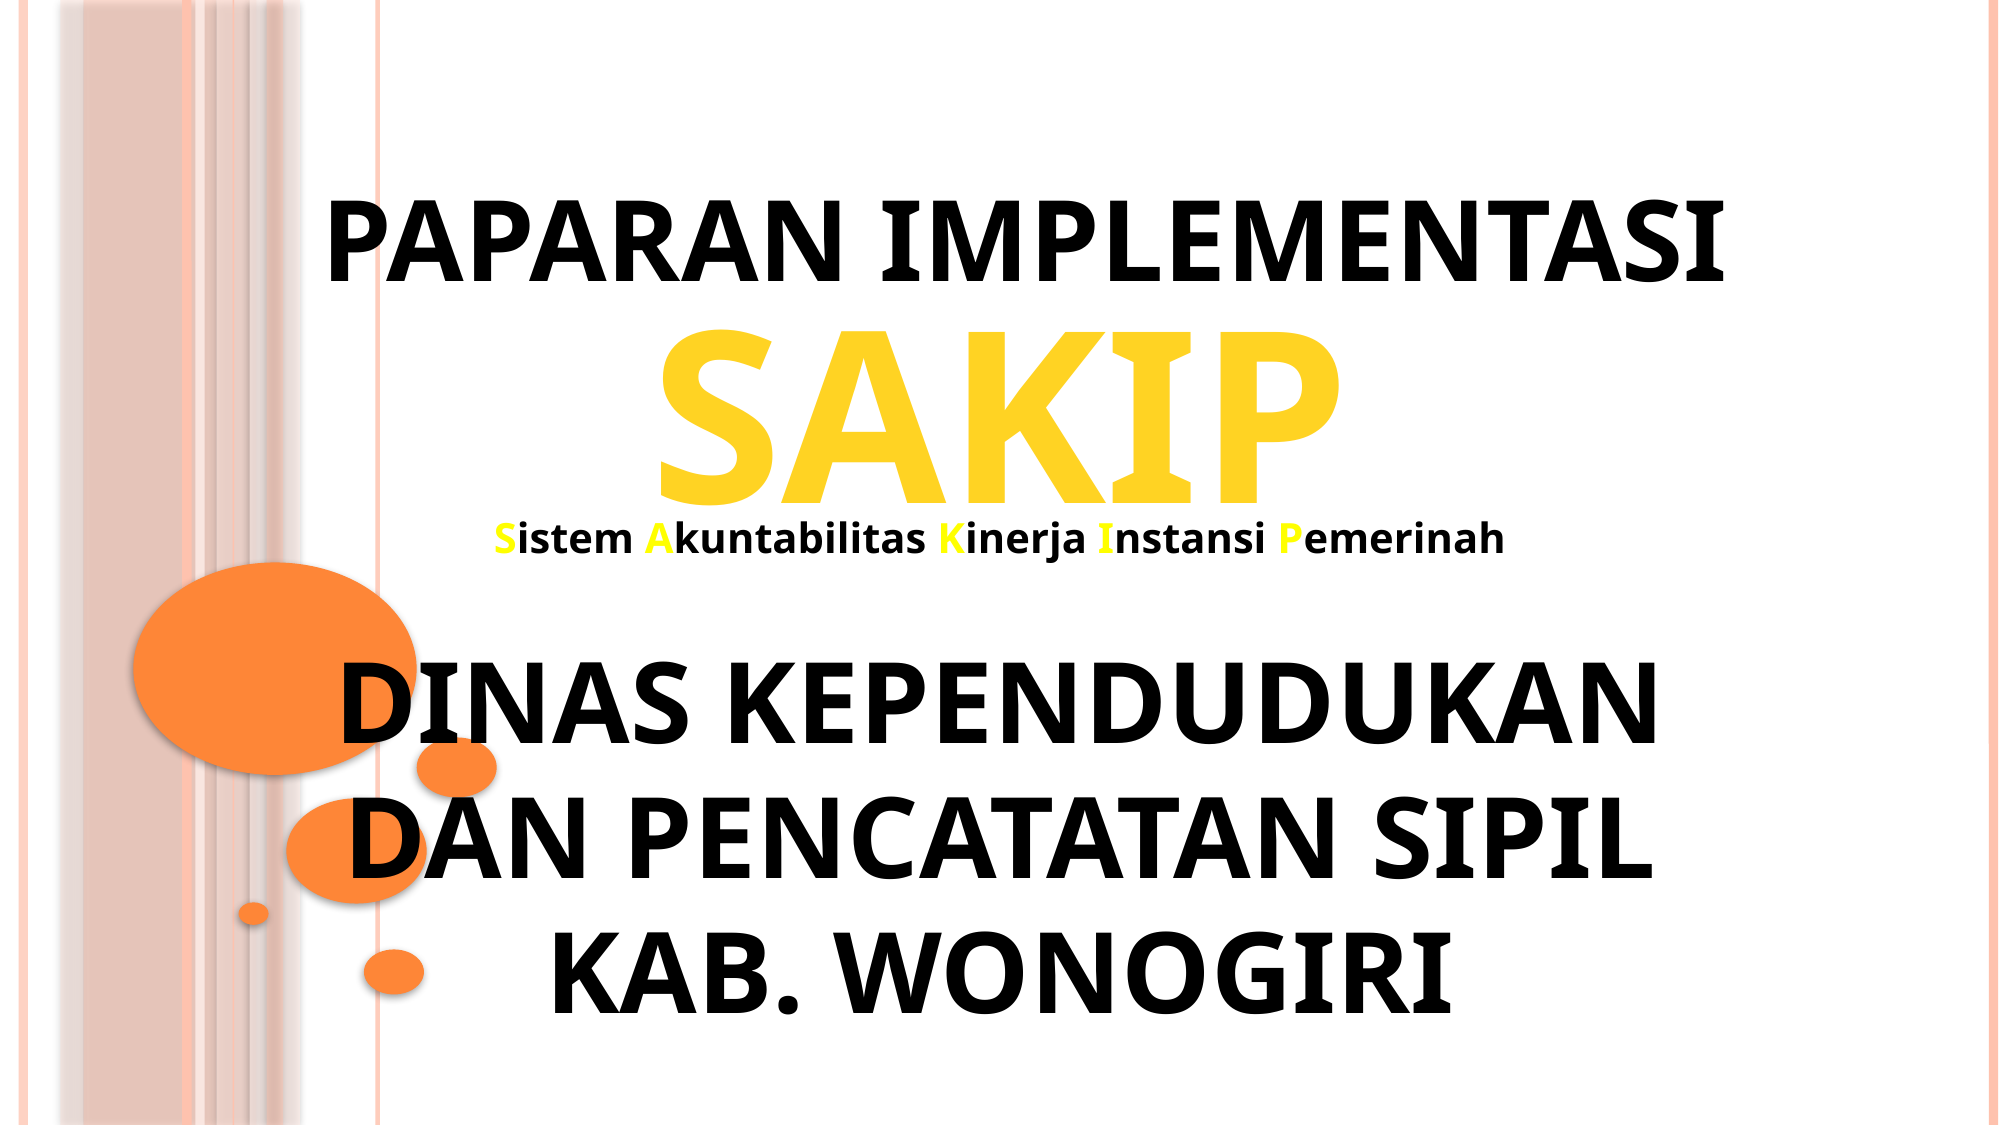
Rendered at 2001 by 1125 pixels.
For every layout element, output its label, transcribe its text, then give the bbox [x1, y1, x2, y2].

text_box DINAS KEPENDUDUKAN DAN PENCATATAN SIPIL KAB. WONOGIRI [186, 623, 1813, 1044]
text_box Sistem Akuntabilitas Kinerja Instansi Pemerinah [186, 560, 1813, 570]
text_box PAPARAN IMPLEMENTASI [211, 161, 1838, 312]
text_box SAKIP [186, 257, 1813, 560]
